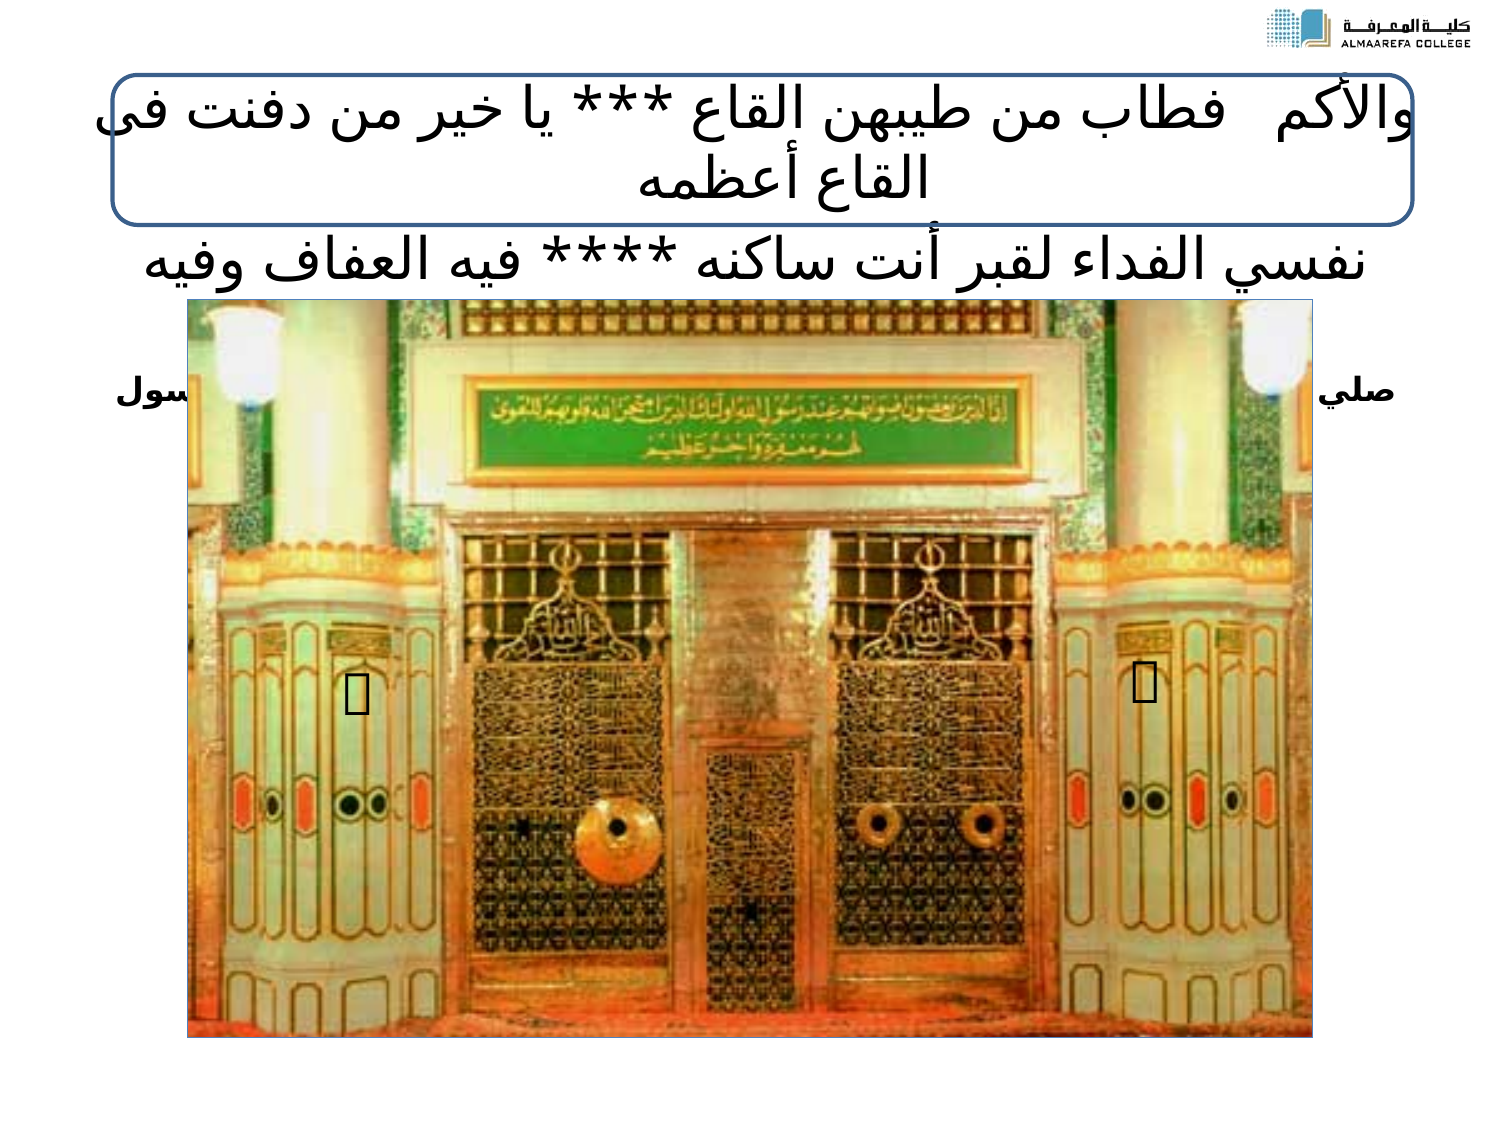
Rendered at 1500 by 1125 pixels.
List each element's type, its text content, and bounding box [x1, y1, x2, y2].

text_box [110, 72, 1415, 228]
picture [187, 299, 1313, 1038]
picture [1262, 0, 1475, 65]
list والأكم فطاب من طيبهن القاع *** يا خير من دفنت فى القاع أعظمه نفسي الفداء لقبر أنت ساكنه **** فيه العفاف وفيه الجود والكرم صلي الله عليه وسلم الأبيات الرائعه مكتوبه على الأعمده التى تلتصق بقبر رسول الله [75, 62, 1438, 1005]
